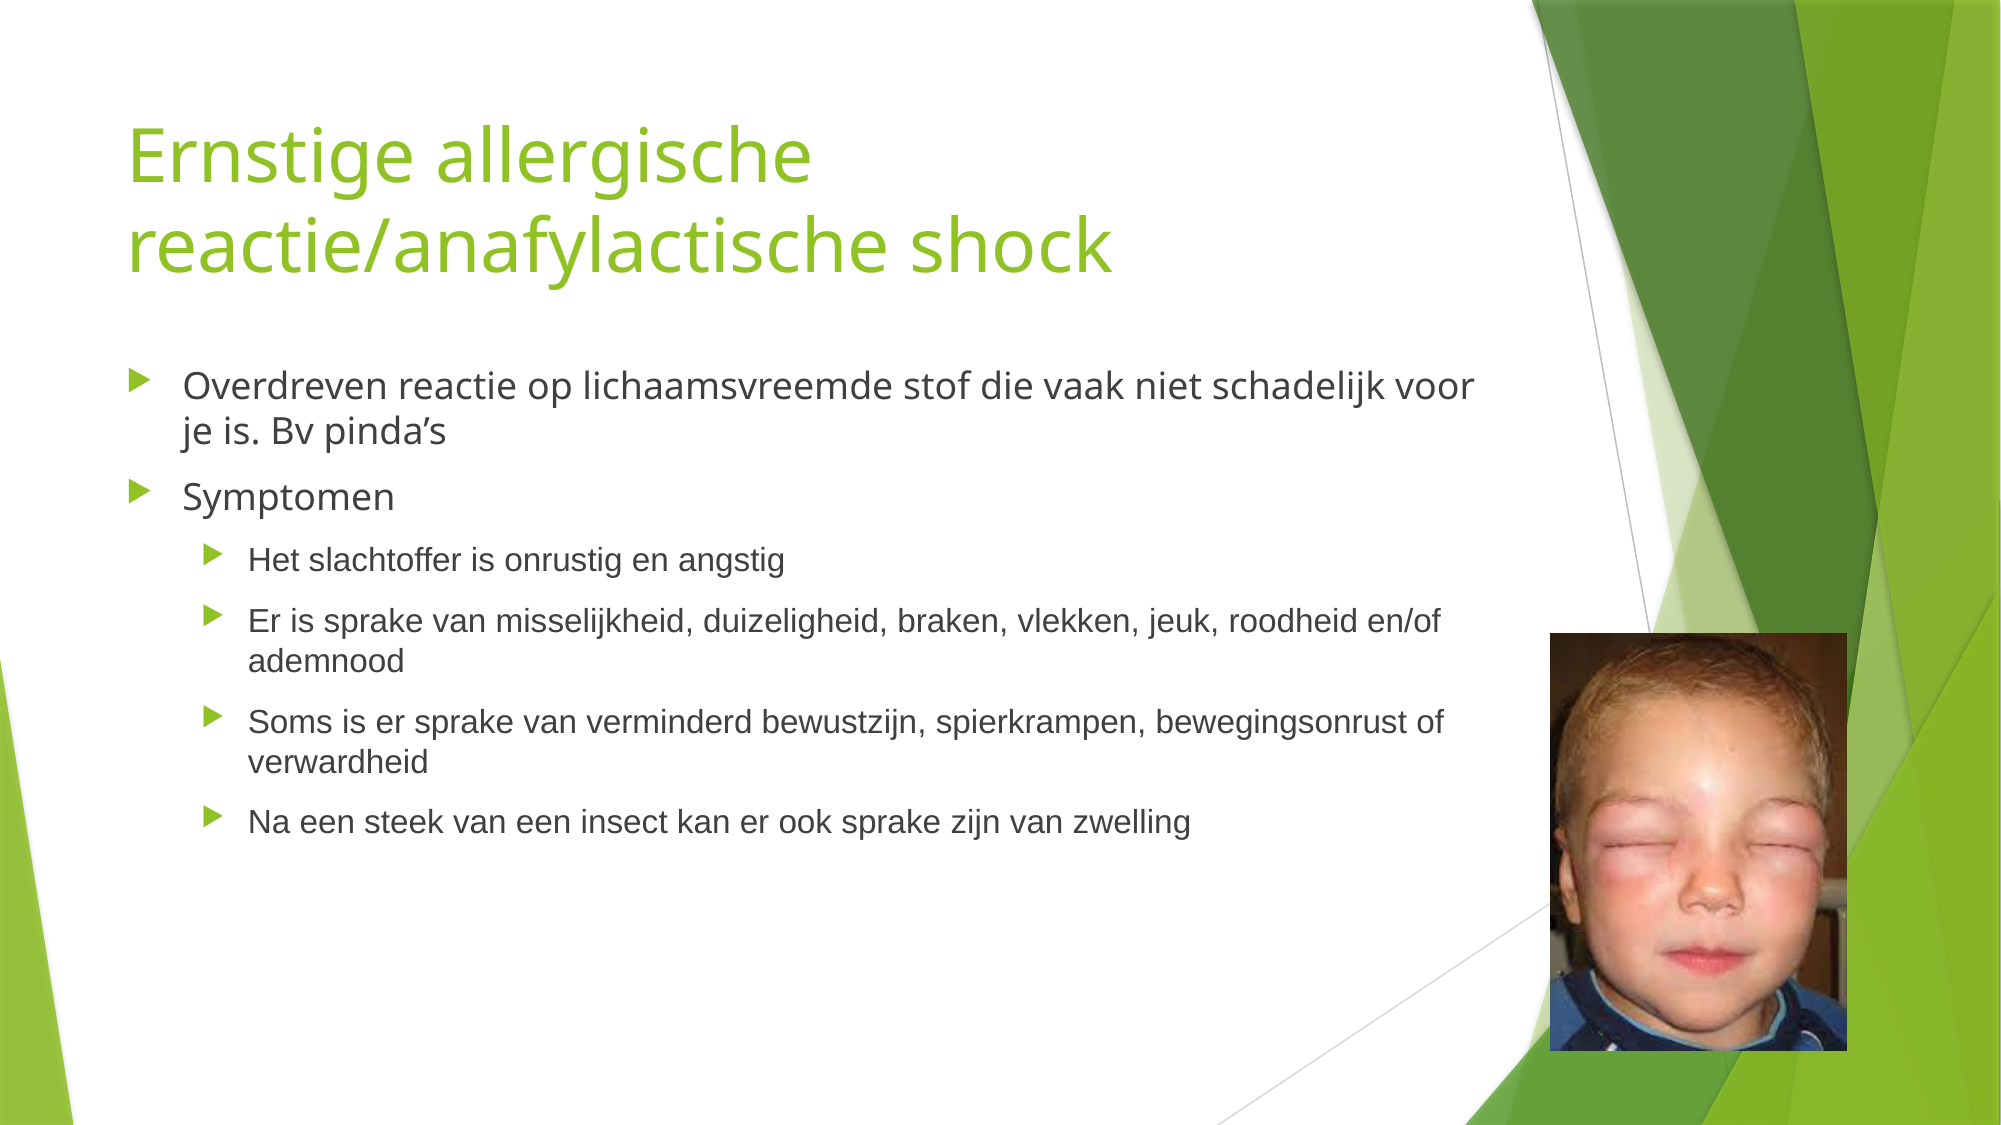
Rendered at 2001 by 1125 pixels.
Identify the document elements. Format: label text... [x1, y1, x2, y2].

list Overdreven reactie op lichaamsvreemde stof die vaak niet schadelijk voor je is. Bv pinda’s Symptomen Het slachtoffer is onrustig en angstig Er is sprake van misselijkheid, duizeligheid, braken, vlekken, jeuk, roodheid en/of ademnood Soms is er sprake van verminderd bewustzijn, spierkrampen, bewegingsonrust of verwardheid Na een steek van een insect kan er ook sprake zijn van zwelling [111, 354, 1522, 992]
title Ernstige allergische reactie/anafylactische shock [111, 99, 1522, 317]
picture [1550, 633, 1847, 1052]
